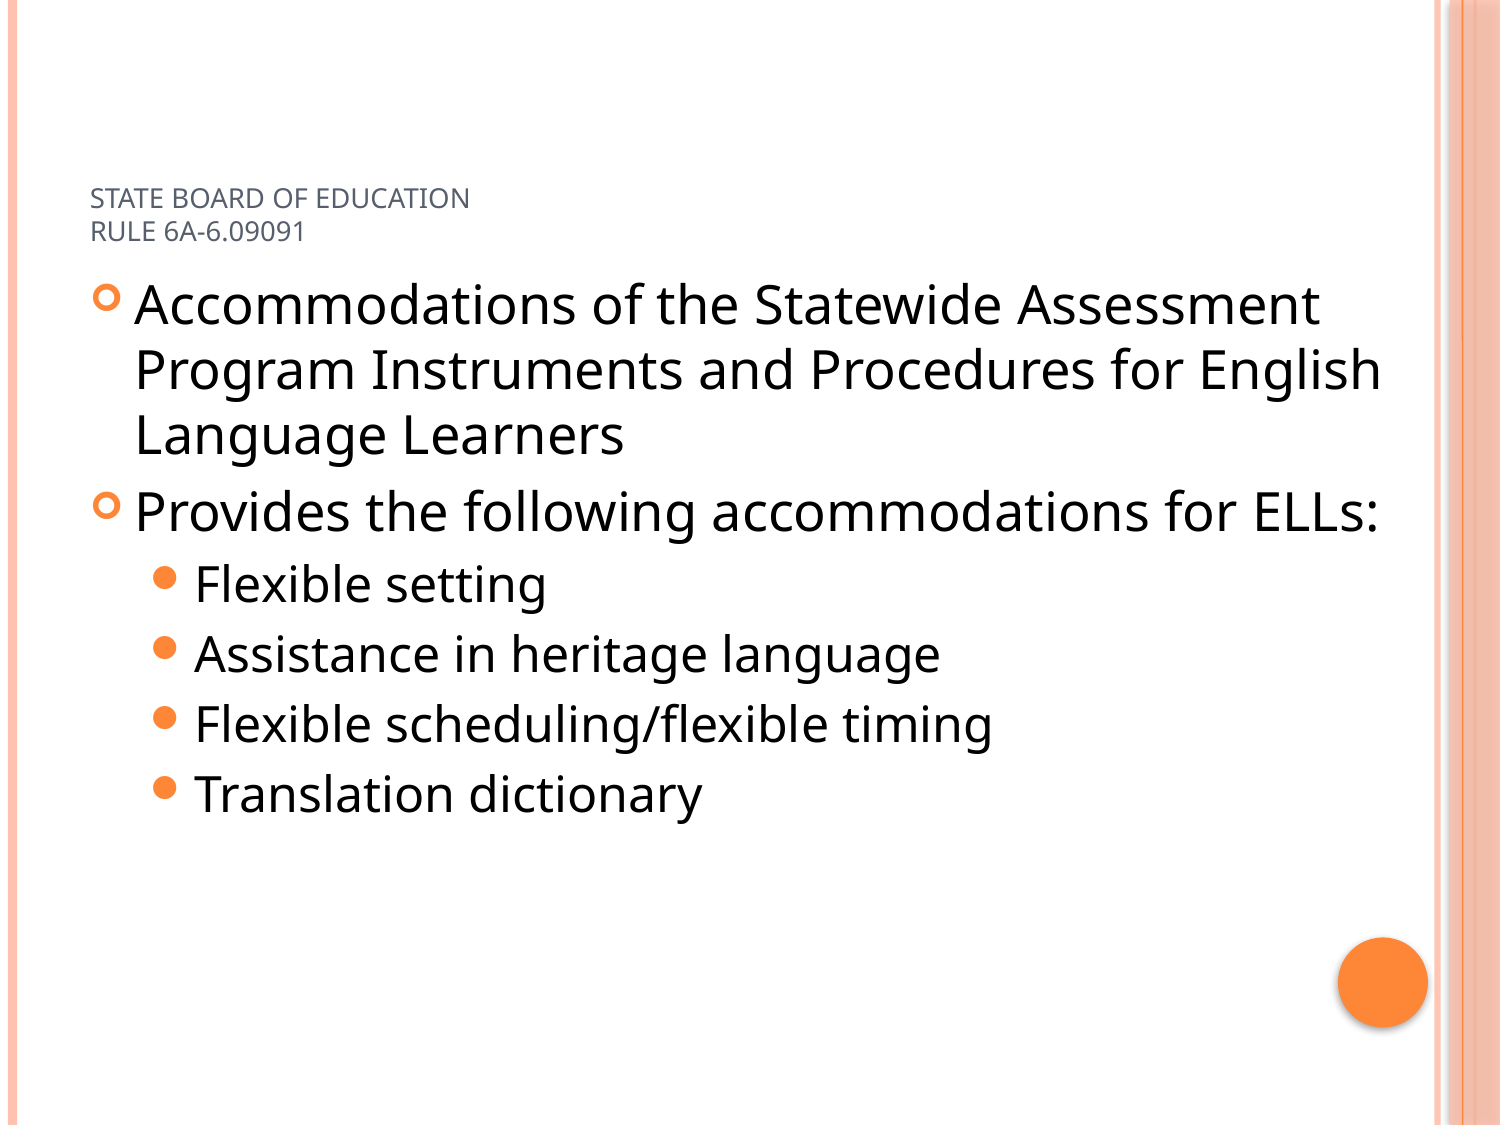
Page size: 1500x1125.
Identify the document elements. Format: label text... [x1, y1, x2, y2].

list Accommodations of the Statewide Assessment Program Instruments and Procedures for English Language Learners Provides the following accommodations for ELLs: Flexible setting Assistance in heritage language Flexible scheduling/flexible timing Translation dictionary [75, 262, 1425, 968]
title State Board of Education Rule 6A-6.09091 [75, 75, 1425, 262]
